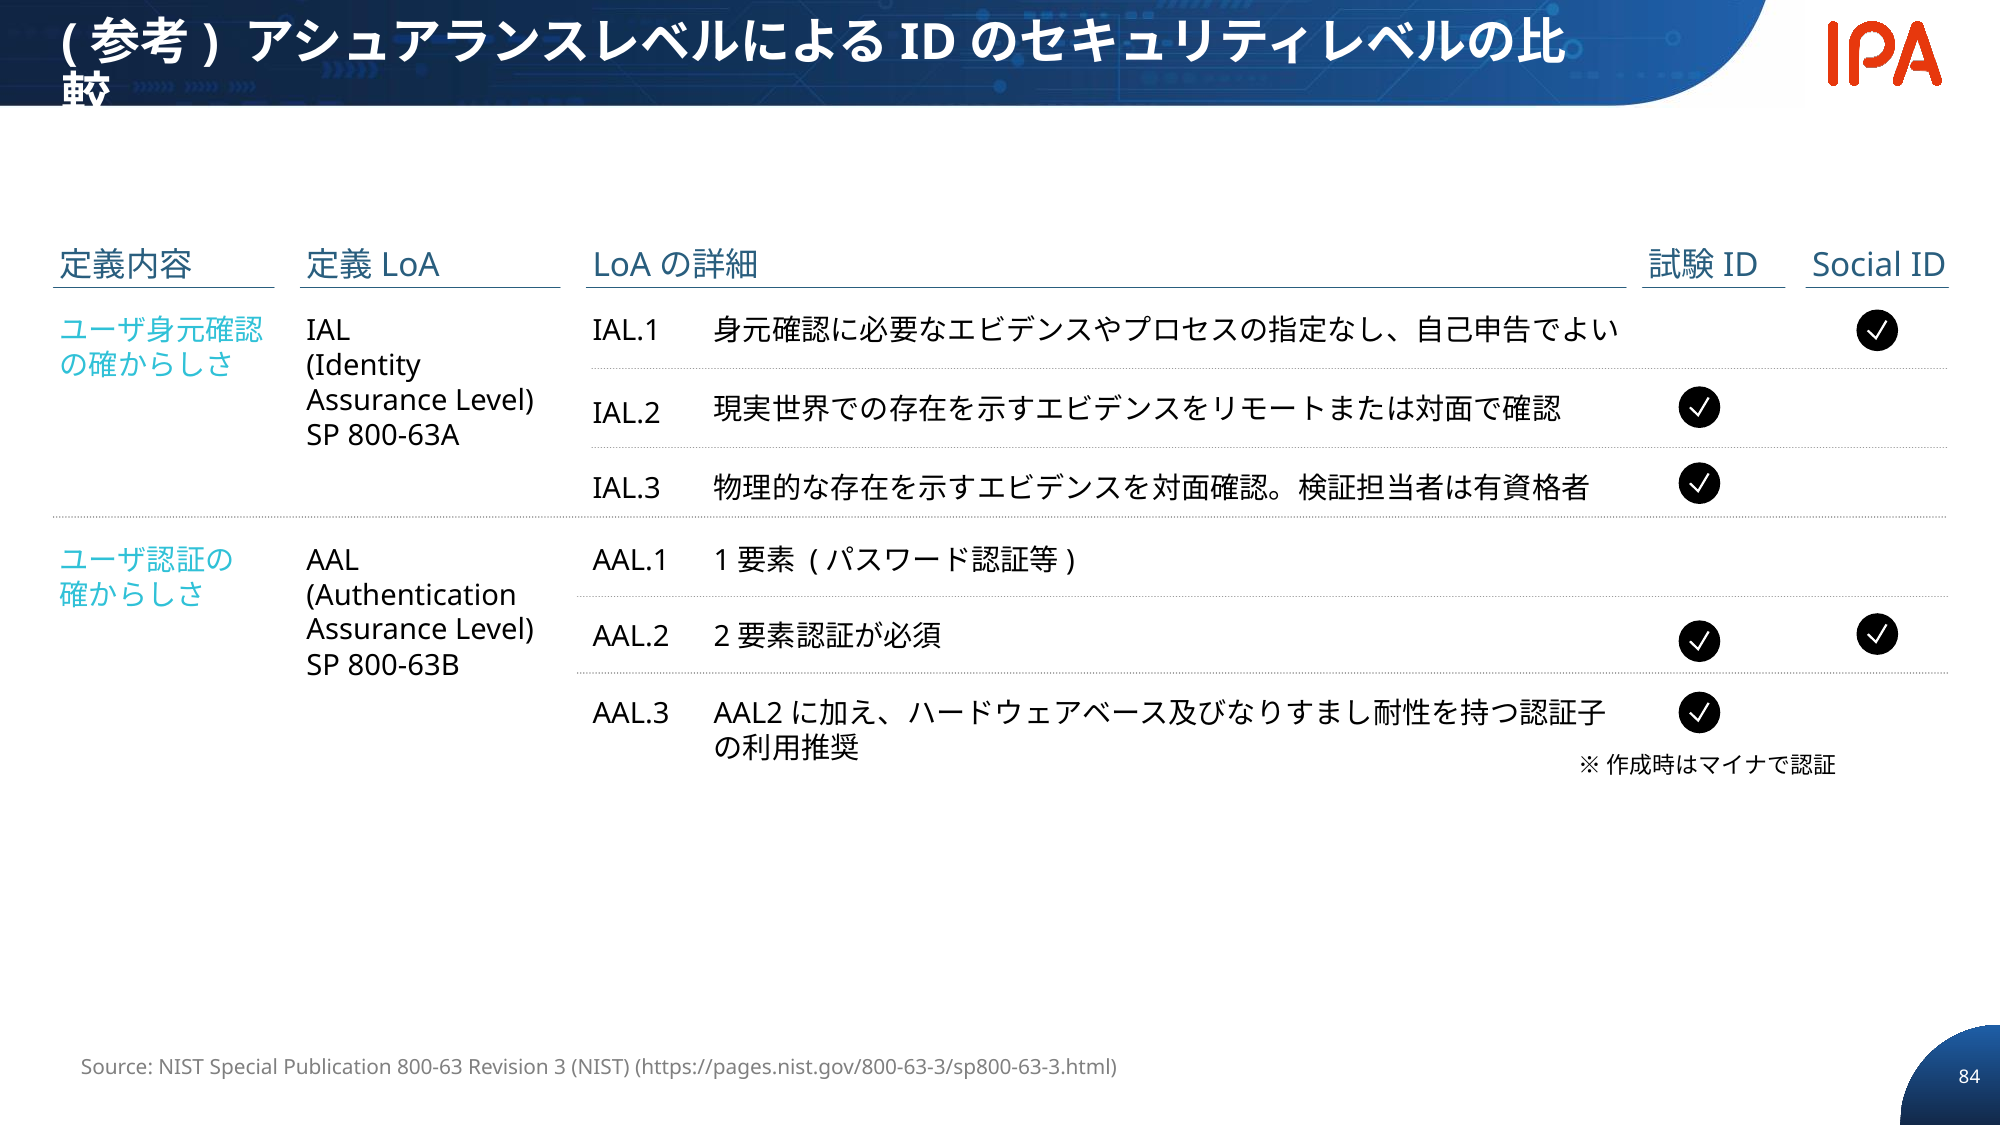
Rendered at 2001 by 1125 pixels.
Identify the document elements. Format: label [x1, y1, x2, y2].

text_box [586, 605, 689, 664]
text_box [586, 529, 689, 588]
title [61, 16, 1611, 92]
text_box [53, 239, 275, 288]
text_box [707, 529, 1626, 588]
text_box [1678, 462, 1721, 505]
text_box [707, 378, 1626, 438]
text_box [53, 529, 274, 734]
picture [0, 0, 1805, 108]
text_box [707, 299, 1626, 359]
text_box [586, 299, 689, 359]
text_box [1856, 612, 1899, 656]
text_box [586, 239, 1627, 288]
text_box [300, 529, 560, 734]
text_box [1805, 239, 1949, 288]
text_box [1563, 742, 1862, 786]
text_box [300, 239, 561, 288]
picture [1828, 21, 1942, 86]
text_box [1678, 691, 1721, 734]
text_box [53, 299, 274, 505]
text_box [300, 299, 560, 509]
text_box [80, 1056, 1833, 1080]
text_box [586, 682, 689, 741]
text_box [1856, 309, 1899, 352]
text_box [1642, 239, 1785, 288]
text_box [707, 605, 1626, 664]
text_box [1678, 620, 1721, 663]
text_box [586, 382, 689, 441]
text_box [707, 682, 1626, 741]
text_box [1678, 386, 1721, 429]
text_box [53, 457, 1949, 518]
